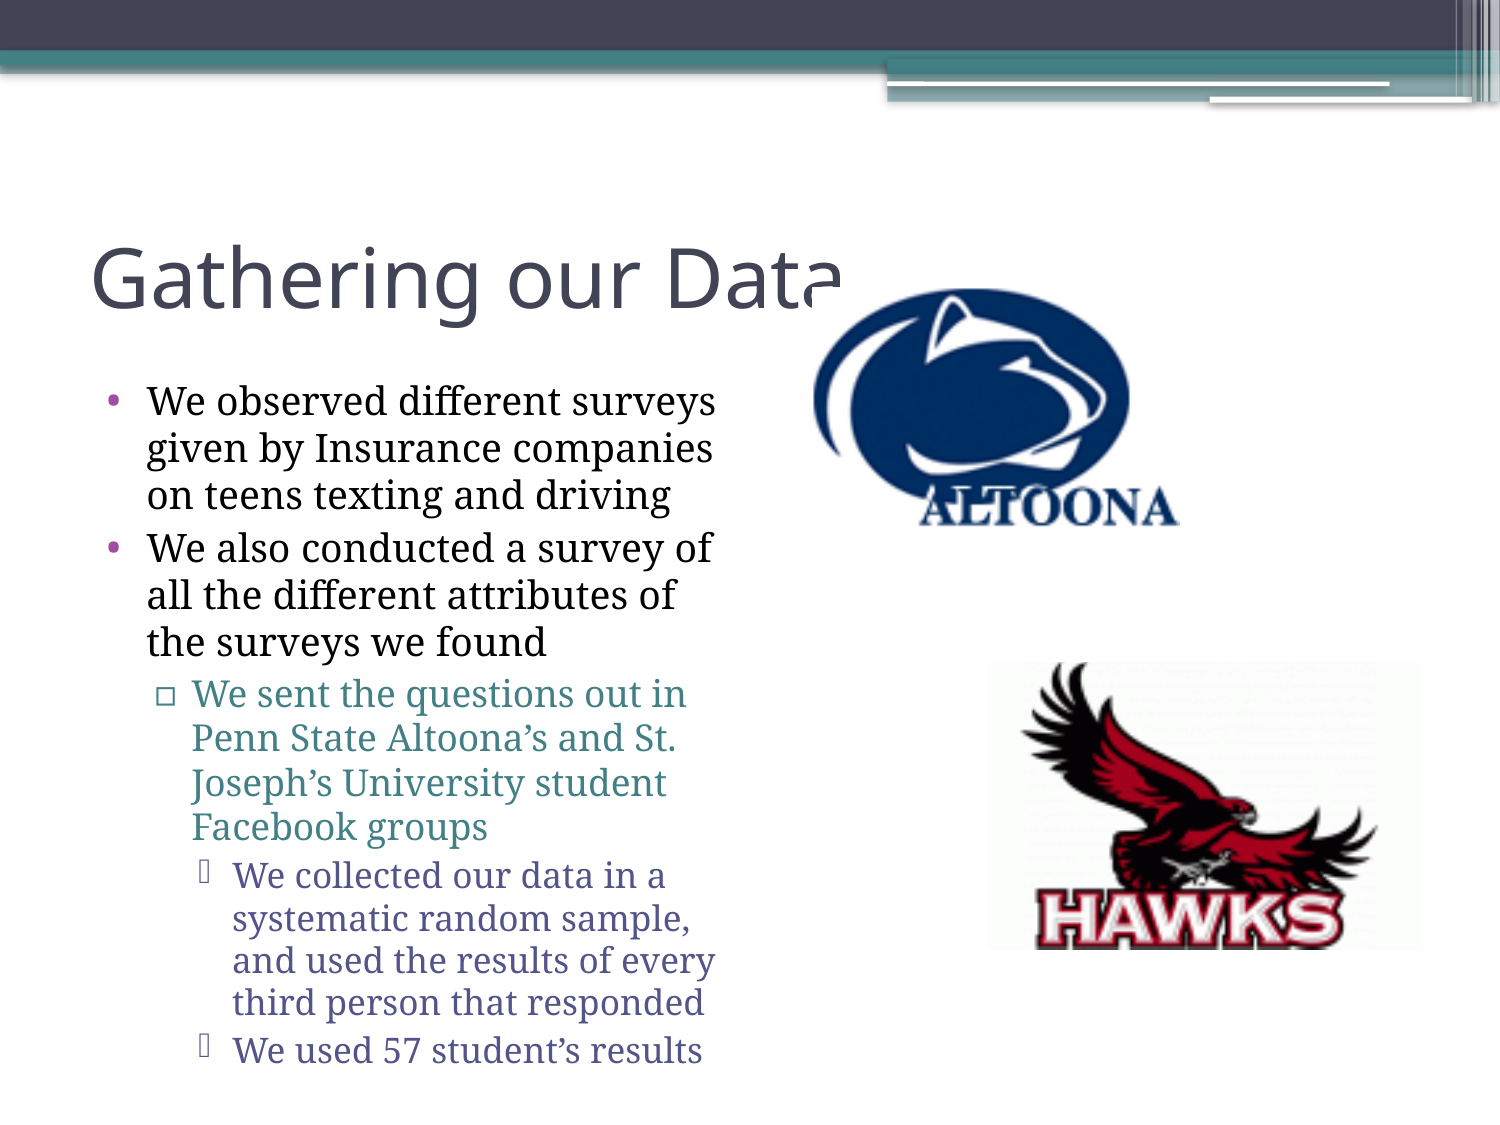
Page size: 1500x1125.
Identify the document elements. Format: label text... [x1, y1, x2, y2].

list We observed different surveys given by Insurance companies on teens texting and driving We also conducted a survey of all the different attributes of the surveys we found We sent the questions out in Penn State Altoona’s and St. Joseph’s University student Facebook groups We collected our data in a systematic random sample, and used the results of every third person that responded We used 57 student’s results [75, 368, 738, 1112]
picture [812, 287, 1181, 551]
title Gathering our Data [75, 187, 1425, 363]
picture [987, 662, 1420, 951]
